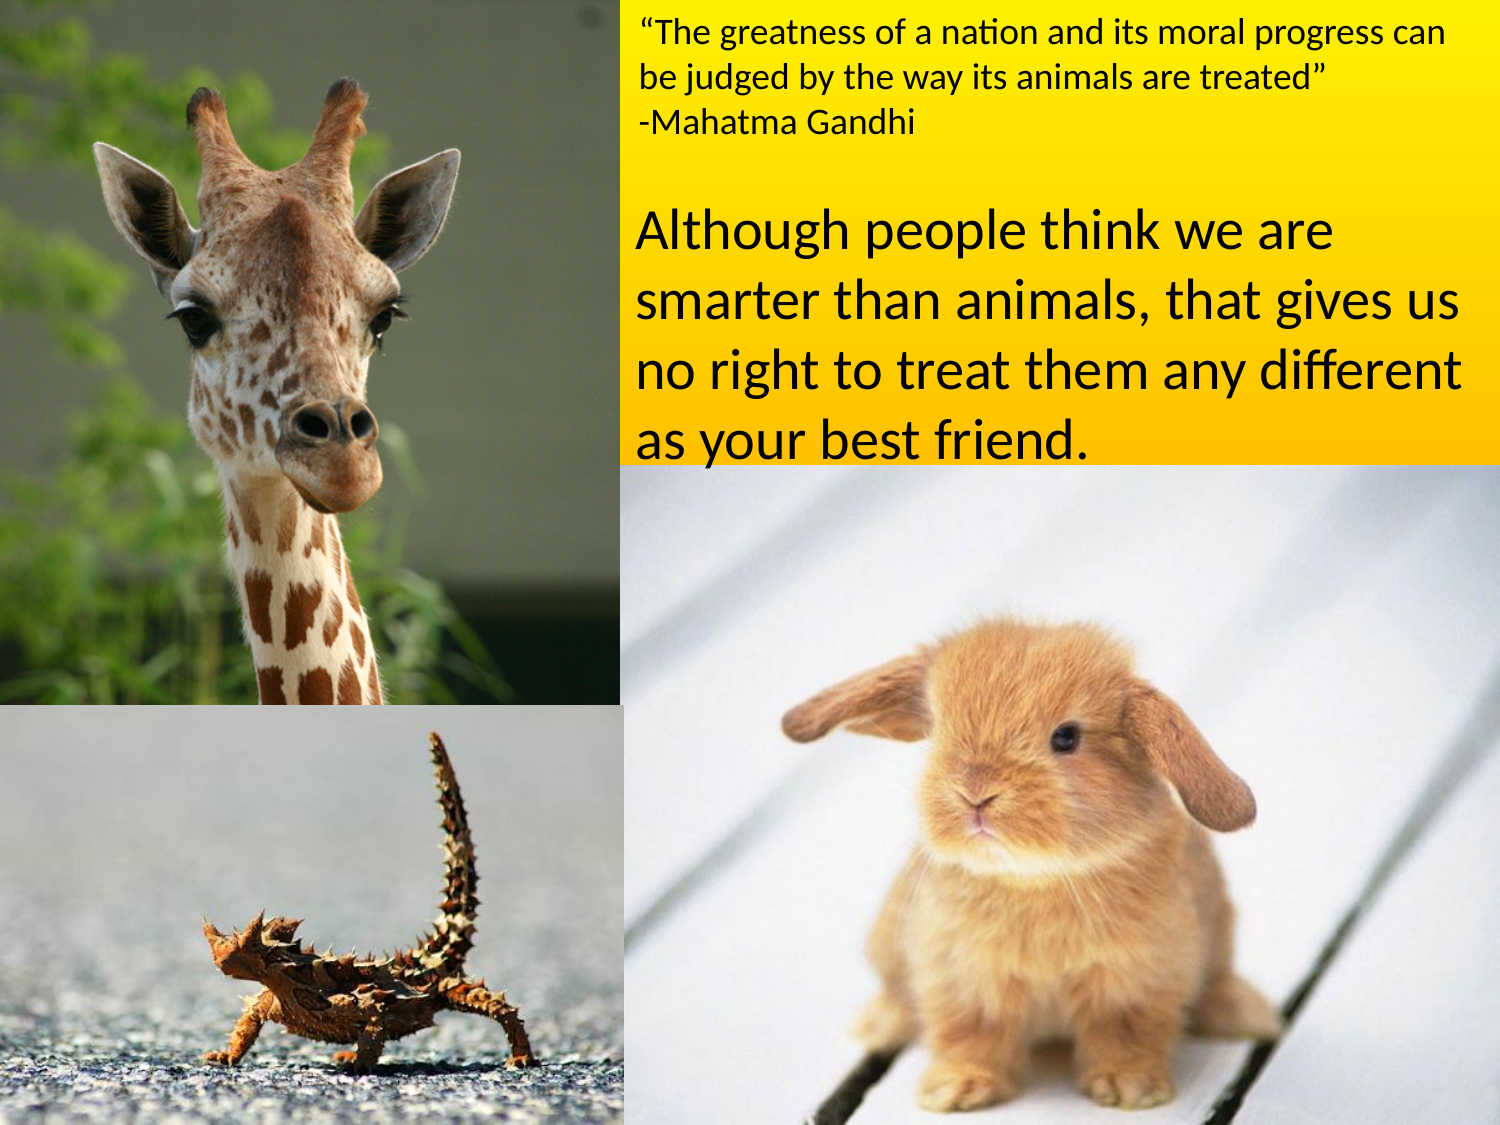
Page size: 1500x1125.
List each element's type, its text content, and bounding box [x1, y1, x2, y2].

text_box “The greatness of a nation and its moral progress can be judged by the way its animals are treated” -Mahatma Gandhi [624, 0, 1500, 150]
text_box Although people think we are smarter than animals, that gives us no right to treat them any different as your best friend. [624, 184, 1500, 464]
picture [0, 0, 1500, 1125]
